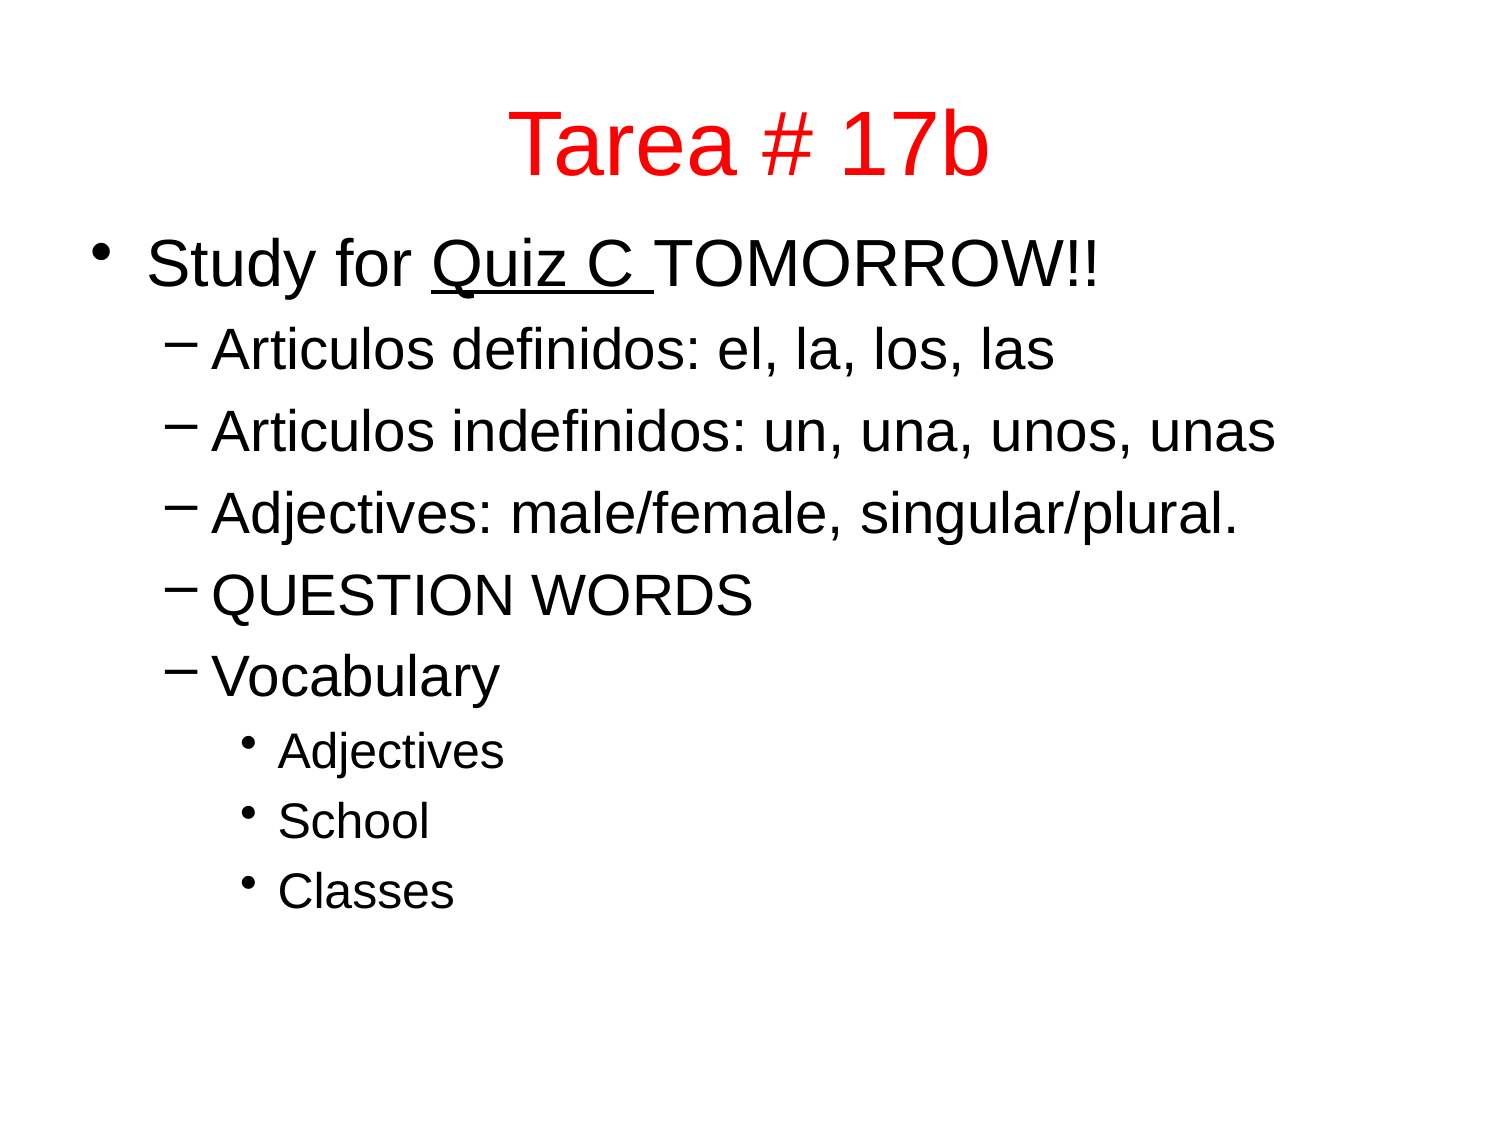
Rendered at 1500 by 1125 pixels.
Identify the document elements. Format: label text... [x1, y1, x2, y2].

list Study for Quiz C TOMORROW!! Articulos definidos: el, la, los, las Articulos indefinidos: un, una, unos, unas Adjectives: male/female, singular/plural. QUESTION WORDS Vocabulary Adjectives School Classes [75, 212, 1425, 955]
title Tarea # 17b [75, 45, 1425, 212]
